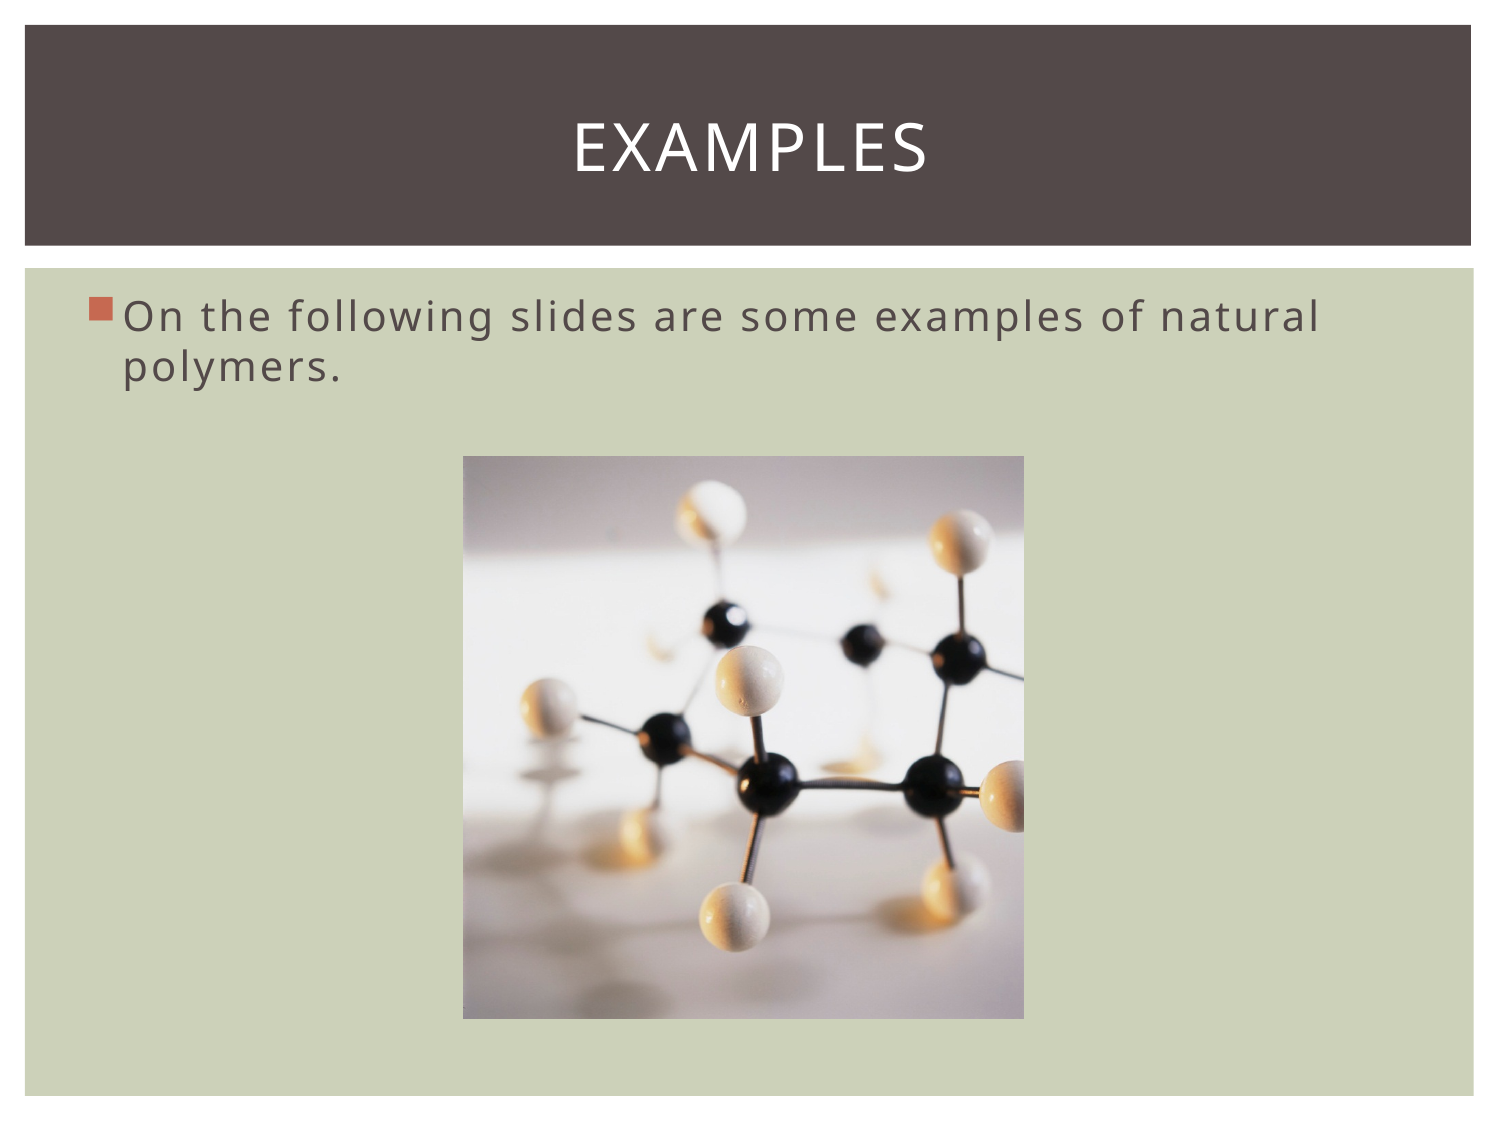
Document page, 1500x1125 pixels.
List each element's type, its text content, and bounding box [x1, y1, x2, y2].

list On the following slides are some examples of natural polymers. [62, 281, 1442, 1005]
picture [462, 455, 1024, 1019]
title Examples [62, 58, 1438, 232]
